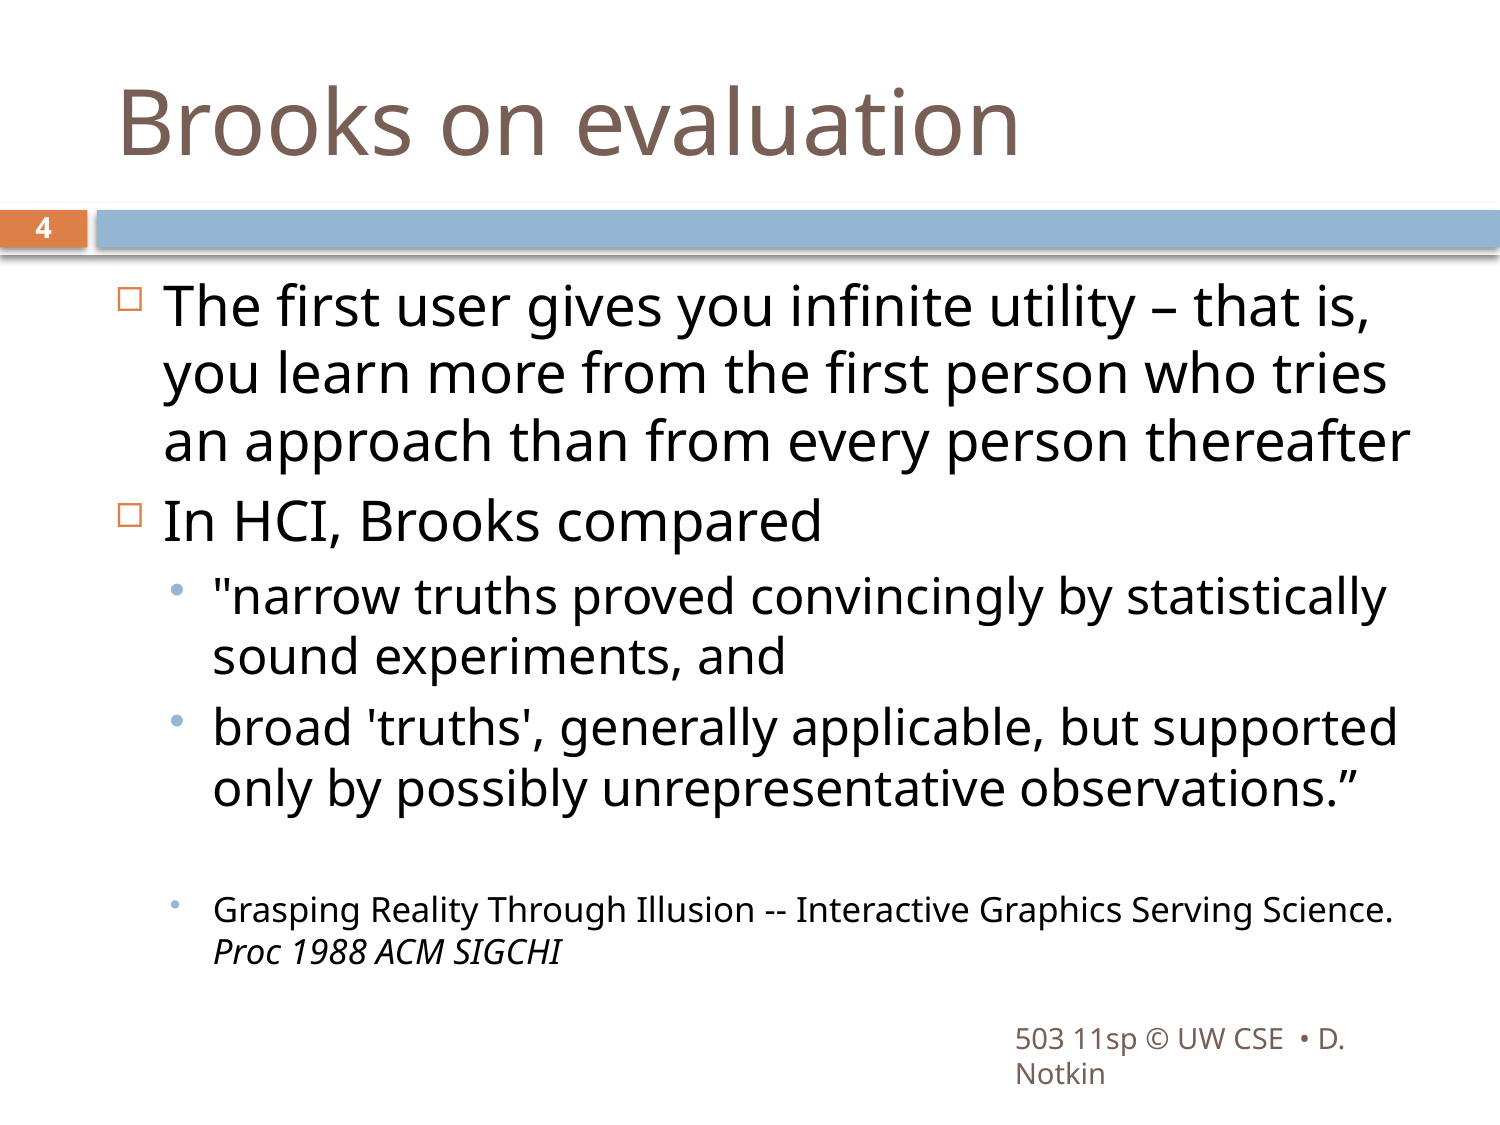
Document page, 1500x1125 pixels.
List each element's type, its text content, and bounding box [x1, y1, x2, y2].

title Brooks on evaluation [100, 37, 1438, 200]
slide_number 503 11sp © UW CSE • D. Notkin [999, 1025, 1438, 1085]
slide_number 4 [0, 208, 88, 249]
list The first user gives you infinite utility – that is, you learn more from the first person who tries an approach than from every person thereafter In HCI, Brooks compared "narrow truths proved convincingly by statistically sound experiments, and broad 'truths', generally applicable, but supported only by possibly unrepresentative observations.” Grasping Reality Through Illusion -- Interactive Graphics Serving Science. Proc 1988 ACM SIGCHI [100, 262, 1438, 1000]
